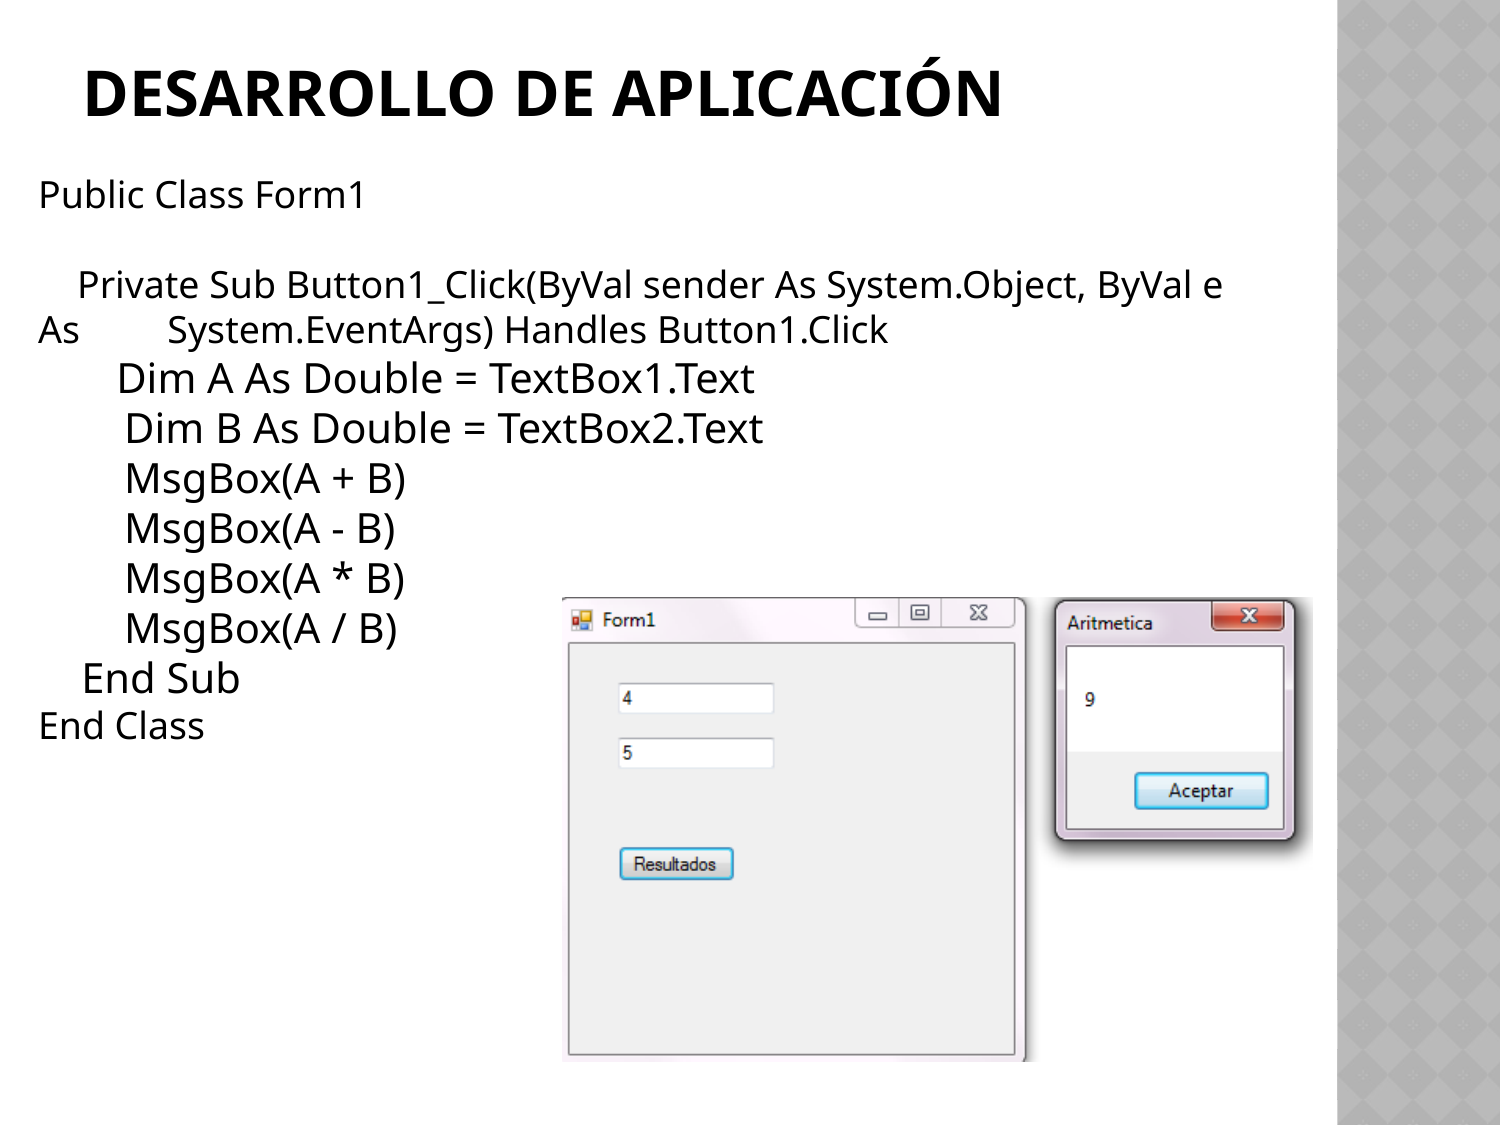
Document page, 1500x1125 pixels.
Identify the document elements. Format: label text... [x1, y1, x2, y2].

text_box Public Class Form1 Private Sub Button1_Click(ByVal sender As System.Object, ByVal e As System.EventArgs) Handles Button1.Click Dim A As Double = TextBox1.Text Dim B As Double = TextBox2.Text MsgBox(A + B) MsgBox(A - B) MsgBox(A * B) MsgBox(A / B) End Sub End Class [23, 164, 1278, 754]
title Desarrollo de aplicación [75, 52, 1263, 129]
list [561, 597, 1313, 1063]
